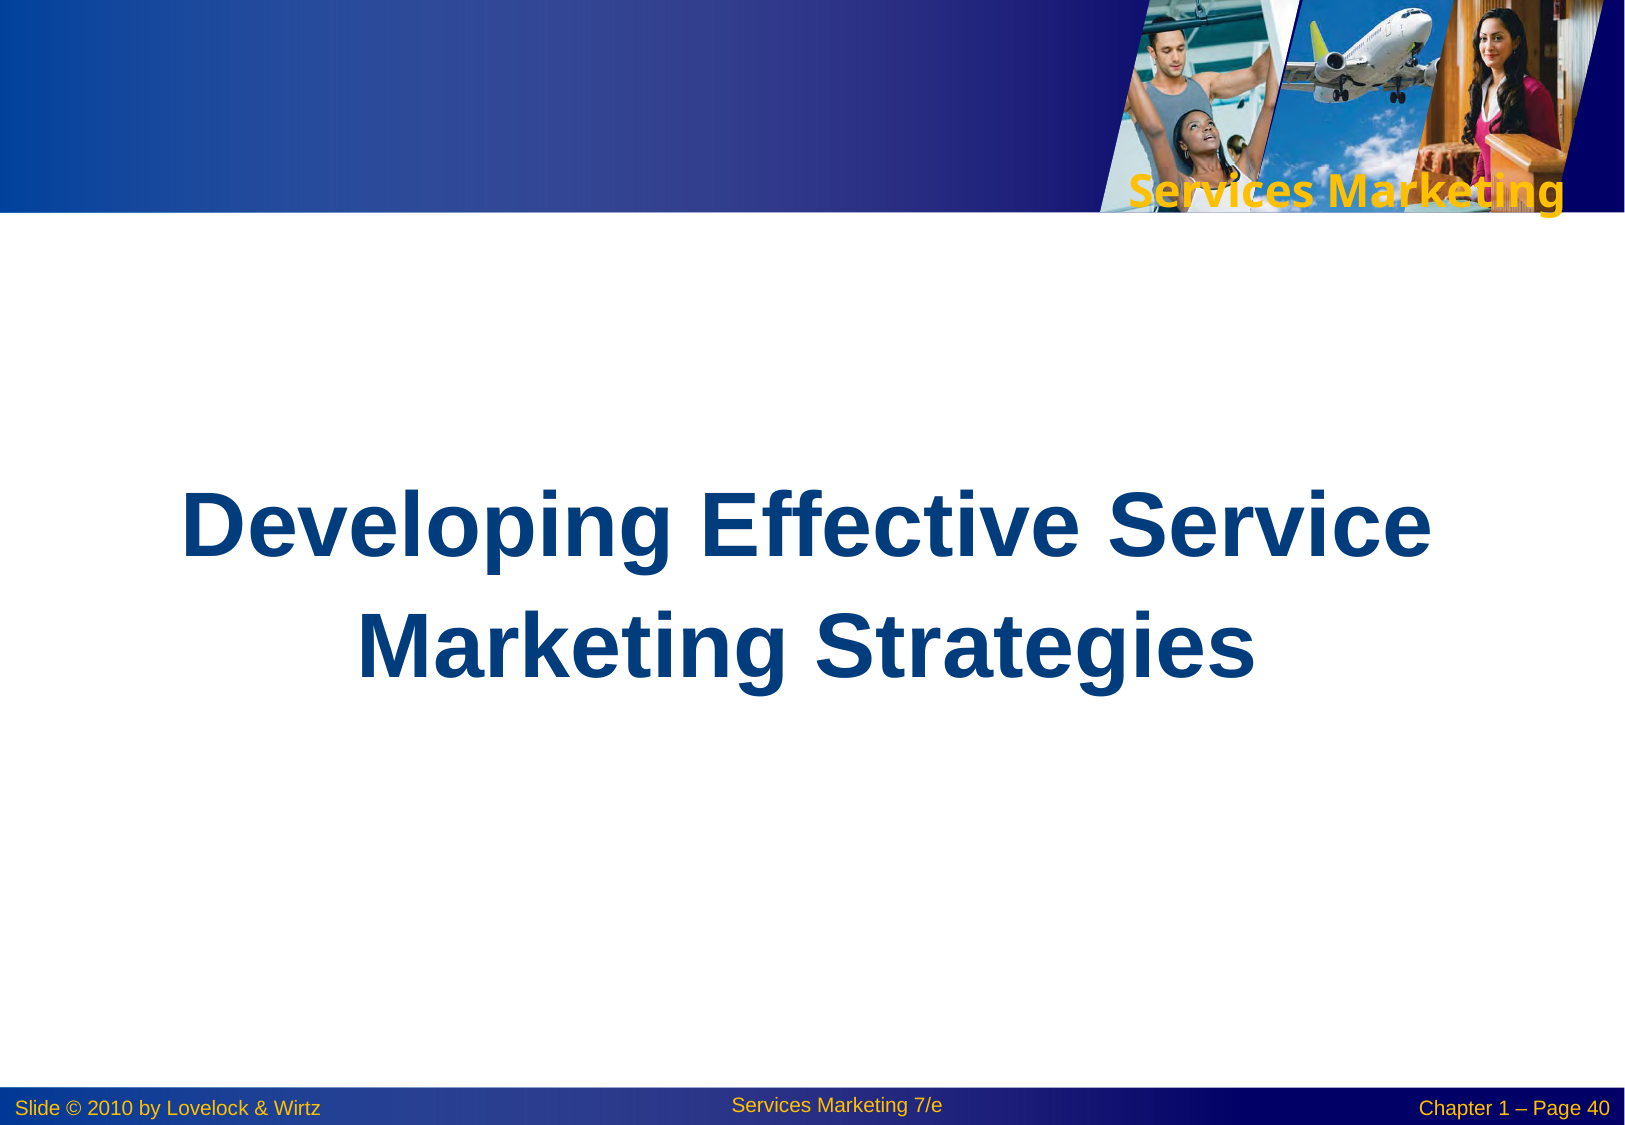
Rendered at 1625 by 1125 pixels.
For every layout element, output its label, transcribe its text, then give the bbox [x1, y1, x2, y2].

text_box Developing Effective Service Marketing Strategies [115, 410, 1500, 740]
picture [1546, 187, 1556, 202]
picture [1100, 0, 1604, 213]
picture [1162, 186, 1172, 192]
